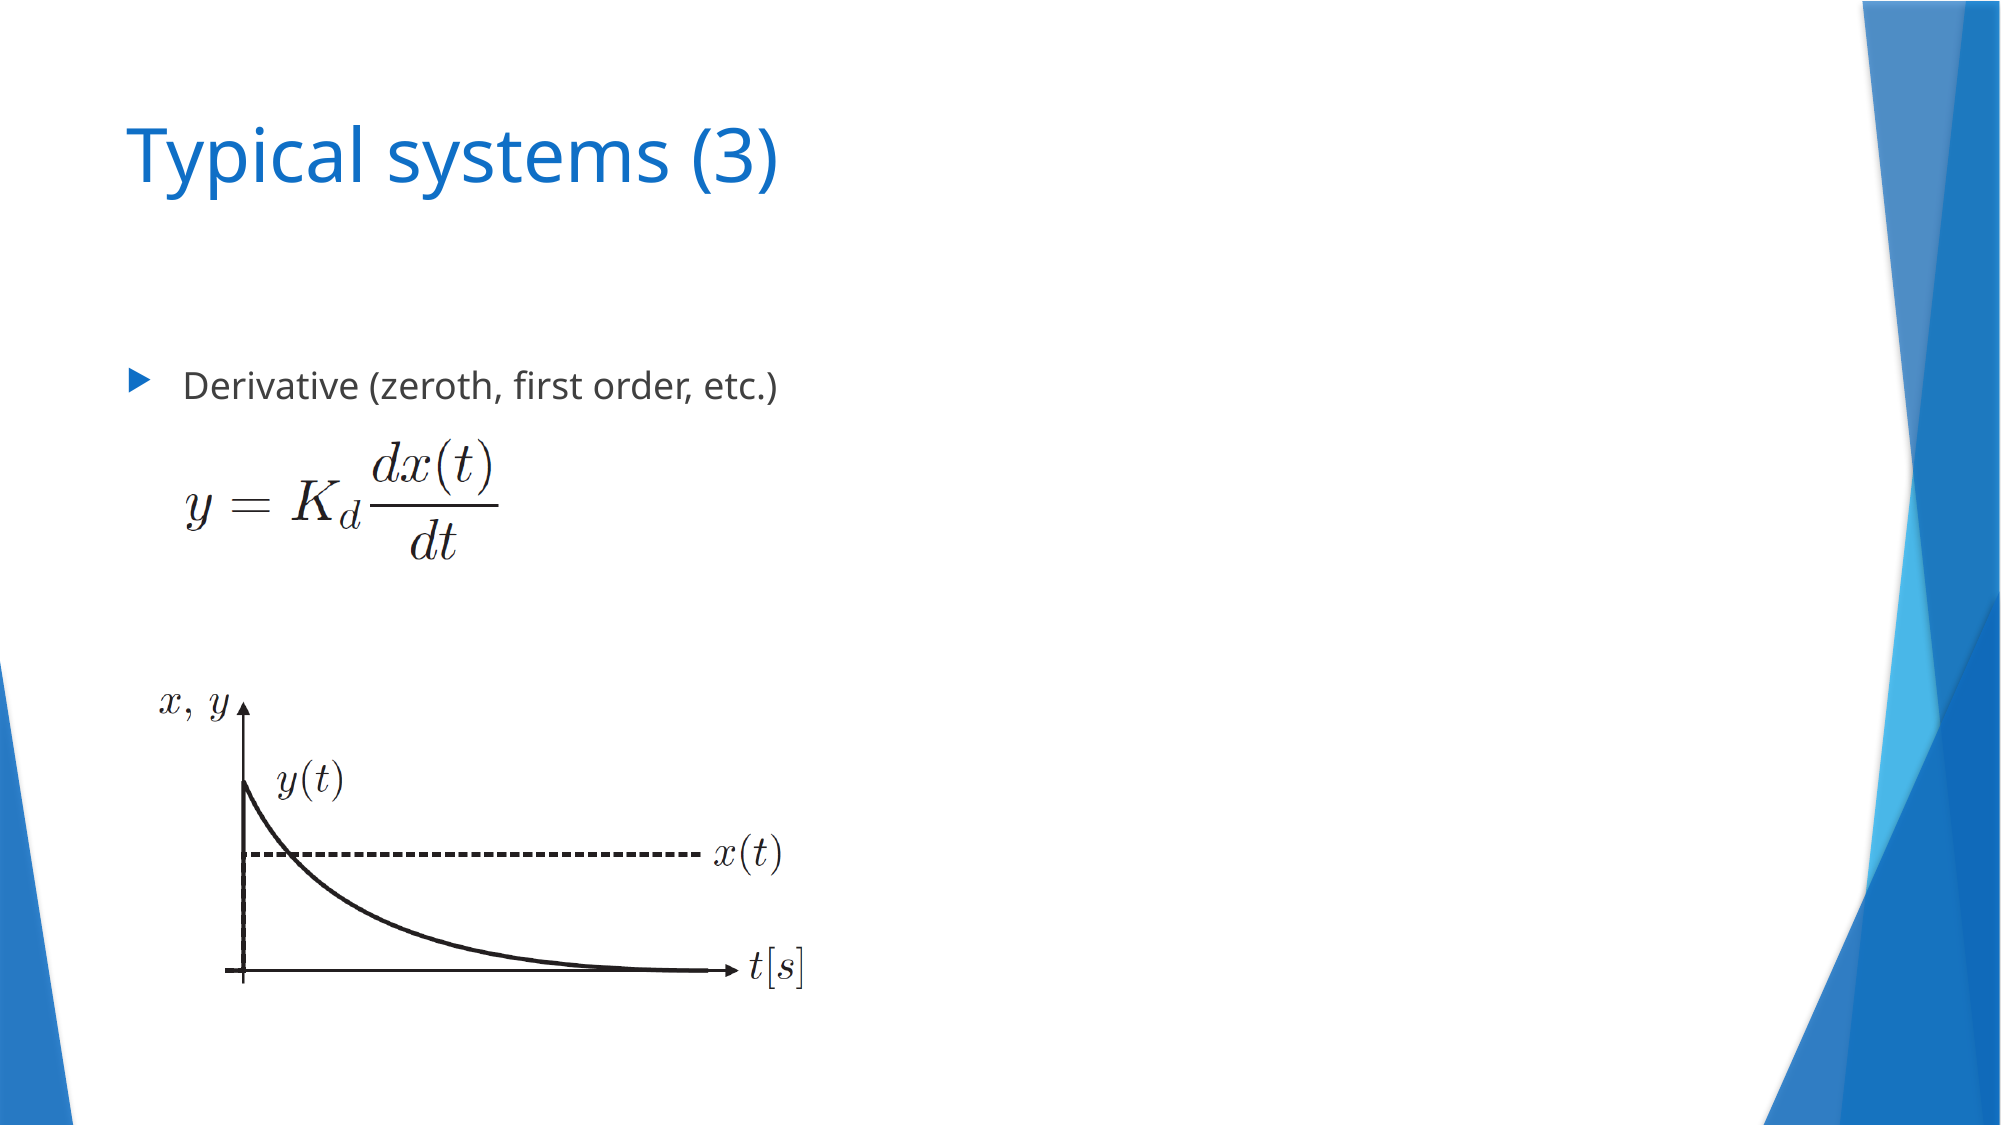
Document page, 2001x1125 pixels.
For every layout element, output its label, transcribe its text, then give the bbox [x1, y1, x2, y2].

title Typical systems (3) [111, 99, 1522, 317]
list Derivative (zeroth, first order, etc.) [111, 354, 1522, 992]
picture [147, 671, 829, 1009]
picture [177, 426, 509, 575]
